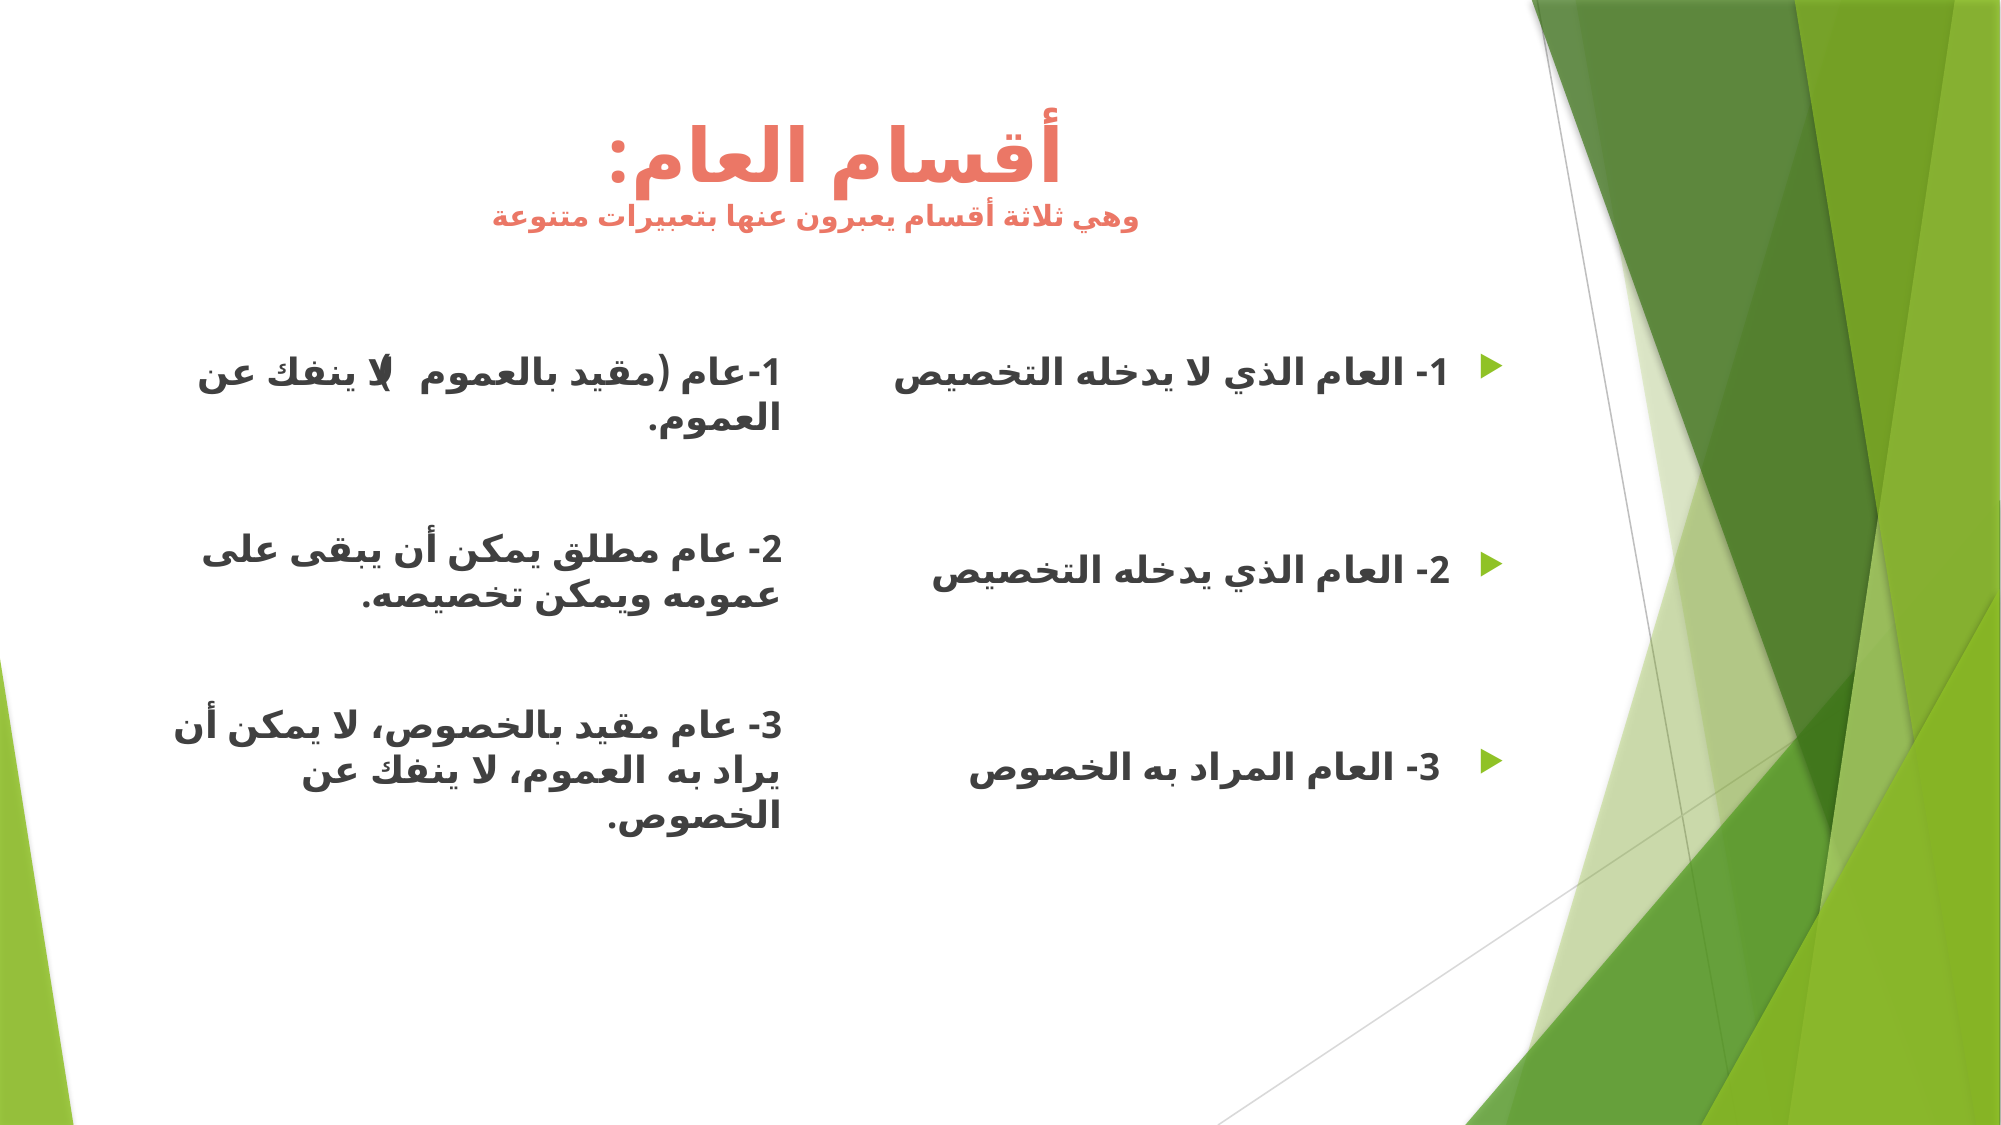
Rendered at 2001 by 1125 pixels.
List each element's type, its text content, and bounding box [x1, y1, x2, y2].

title أقسام العام: وهي ثلاثة أقسام يعبرون عنها بتعبيرات متنوعة [111, 99, 1522, 269]
list 1-عام (مقيد بالعموم) لا ينفك عن العموم. 2- عام مطلق يمكن أن يبقى على عمومه ويمكن تخصيصه. 3- عام مقيد بالخصوص، لا يمكن أن يراد به العموم، لا ينفك عن الخصوص. [110, 340, 798, 991]
list 1- العام الذي لا يدخله التخصيص 2- العام الذي يدخله التخصيص 3- العام المراد به الخصوص [834, 340, 1522, 991]
